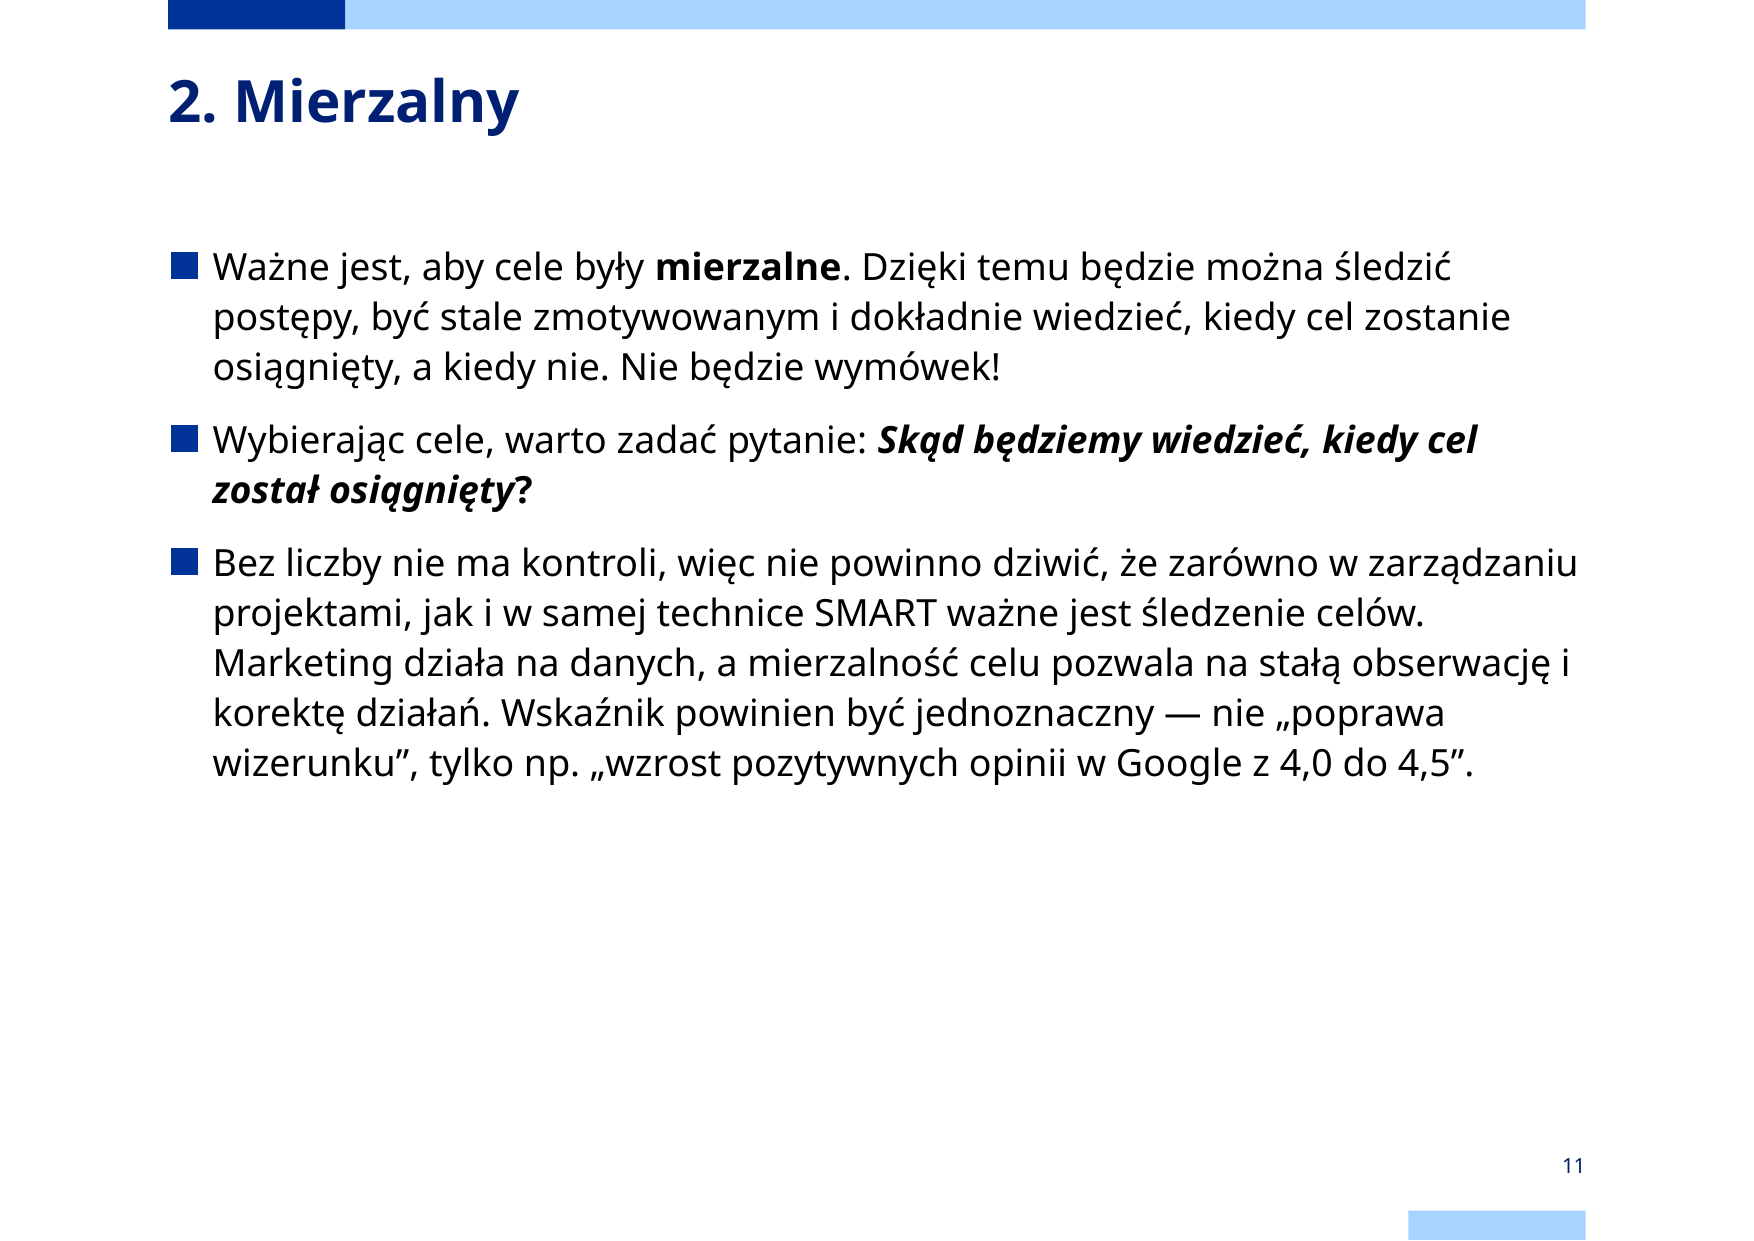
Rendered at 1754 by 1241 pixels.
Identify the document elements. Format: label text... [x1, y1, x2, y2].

slide_number 11 [1408, 1151, 1586, 1182]
picture [171, 252, 198, 279]
picture [171, 548, 198, 575]
title 2. Mierzalny [168, 59, 1586, 237]
picture [171, 425, 198, 452]
list Ważne jest, aby cele były mierzalne. Dzięki temu będzie można śledzić postępy, być stale zmotywowanym i dokładnie wiedzieć, kiedy cel zostanie osiągnięty, a kiedy nie. Nie będzie wymówek! Wybierając cele, warto zadać pytanie: Skąd będziemy wiedzieć, kiedy cel został osiągnięty? Bez liczby nie ma kontroli, więc nie powinno dziwić, że zarówno w zarządzaniu projektami, jak i w samej technice SMART ważne jest śledzenie celów. Marketing działa na danych, a mierzalność celu pozwala na stałą obserwację i korektę działań. Wskaźnik powinien być jednoznaczny — nie „poprawa wizerunku”, tylko np. „wzrost pozytywnych opinii w Google z 4,0 do 4,5”. [171, 237, 1589, 1006]
